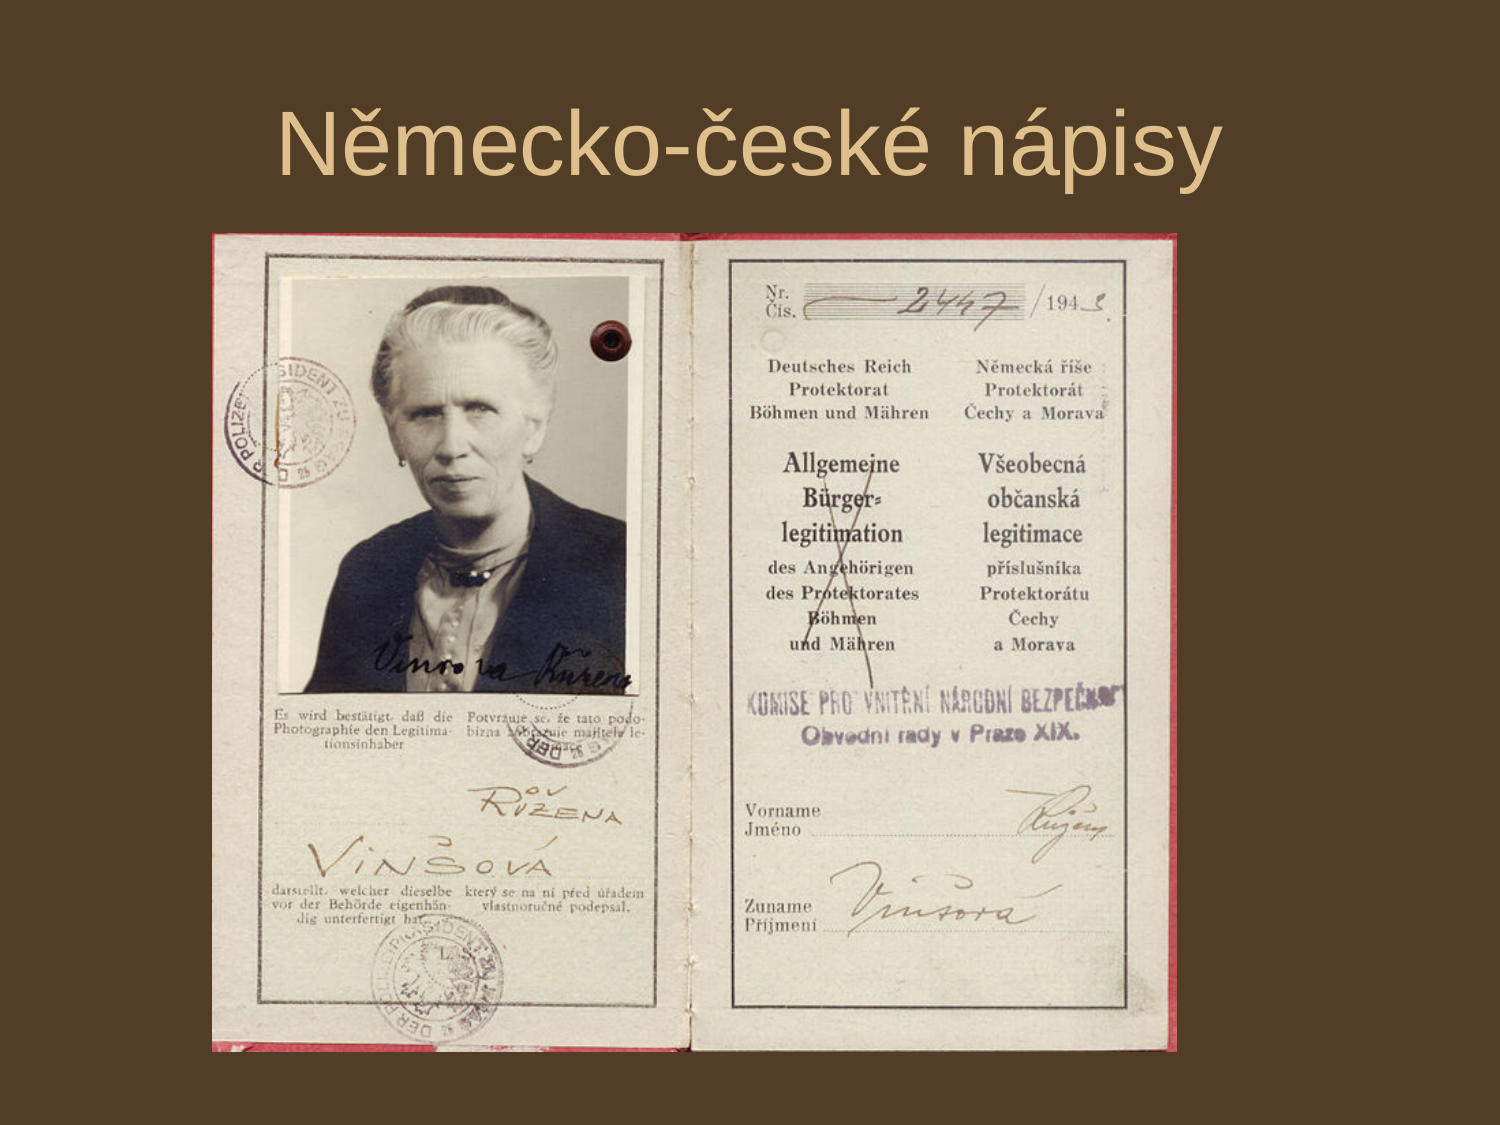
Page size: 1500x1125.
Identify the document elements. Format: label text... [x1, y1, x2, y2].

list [212, 233, 1177, 1052]
title Německo-české nápisy [75, 45, 1425, 233]
